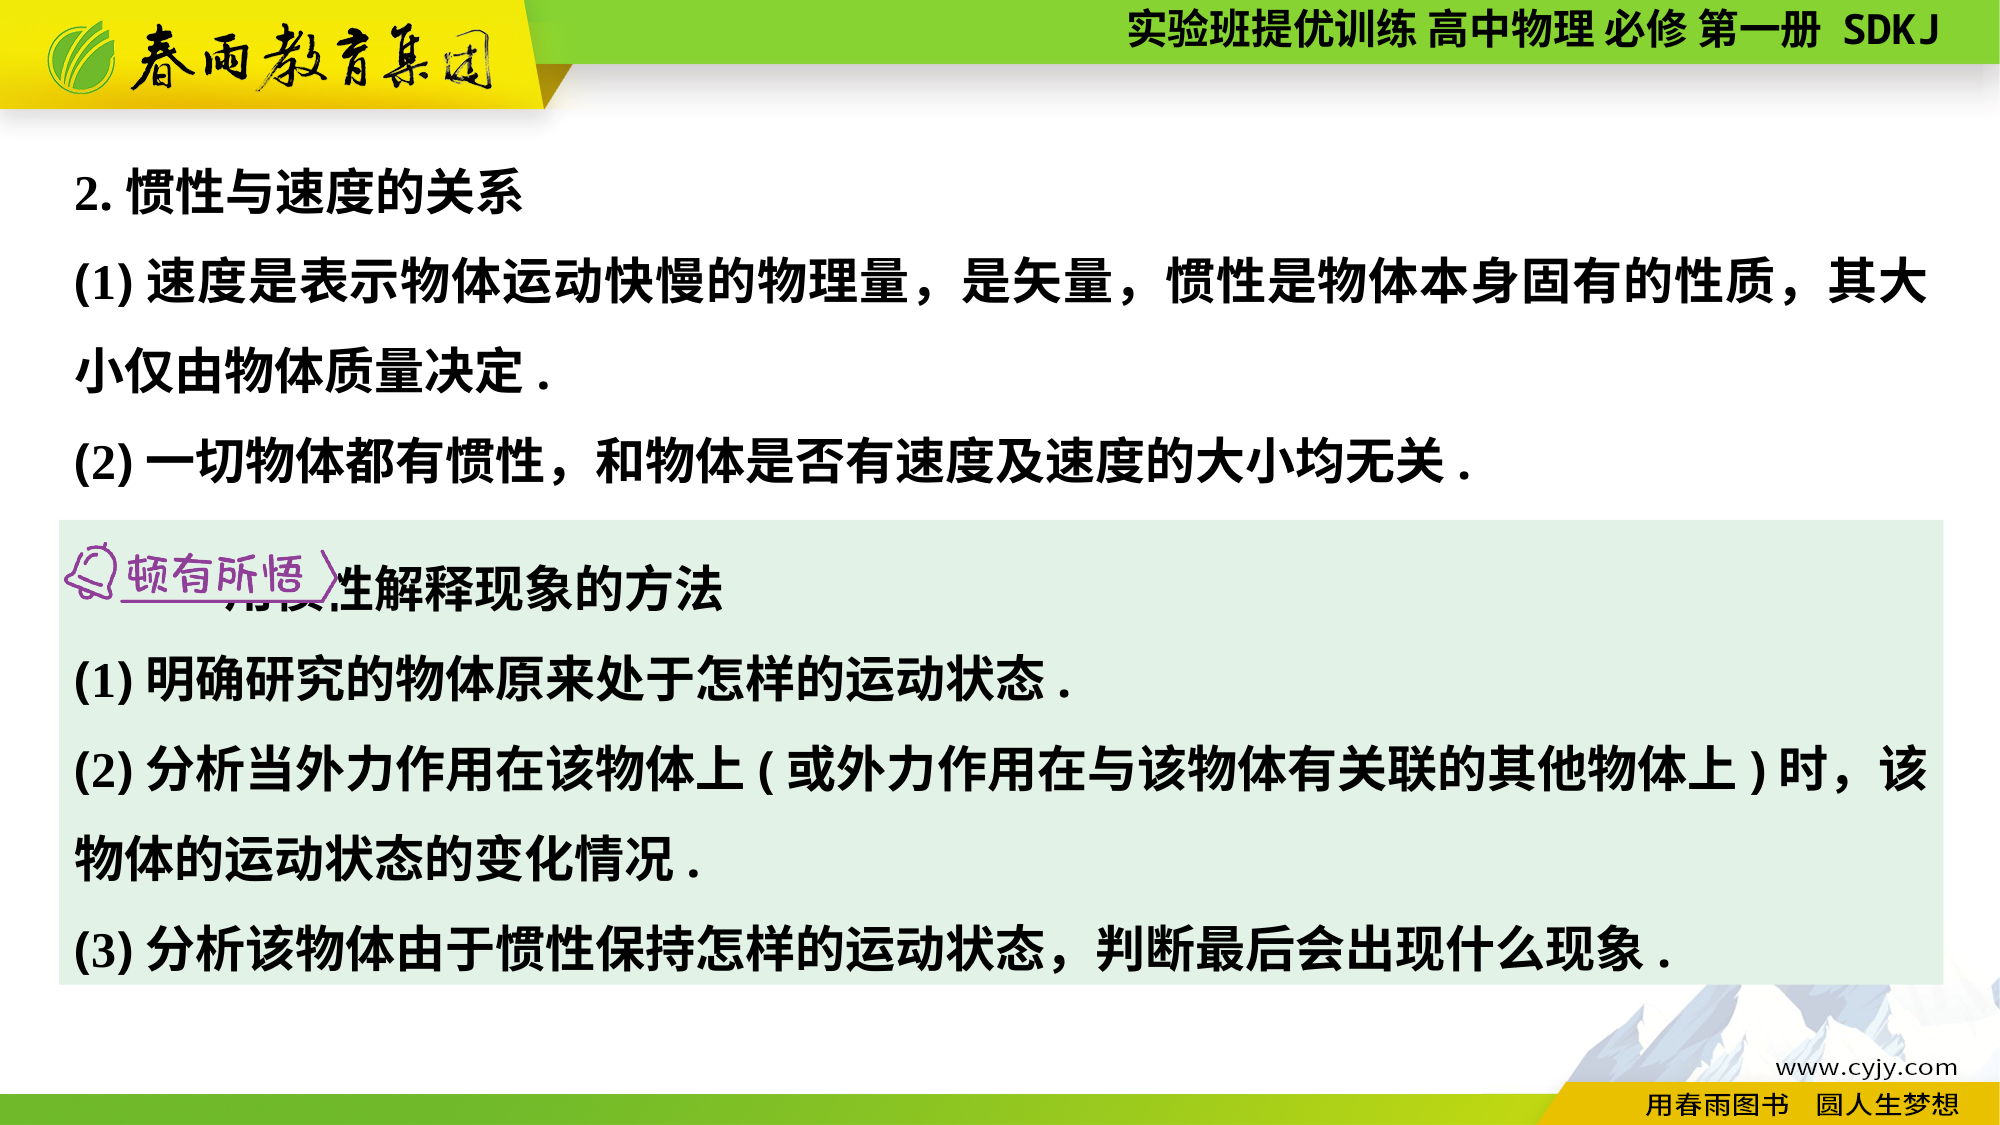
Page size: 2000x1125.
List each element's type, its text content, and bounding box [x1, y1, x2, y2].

text_box 用惯性解释现象的方法 (1)明确研究的物体原来处于怎样的运动状态. (2)分析当外力作用在该物体上(或外力作用在与该物体有关联的其他物体上)时，该物体的运动状态的变化情况. (3)分析该物体由于惯性保持怎样的运动状态，判断最后会出现什么现象. [59, 519, 1944, 985]
picture [0, 0, 2000, 1125]
list 2.惯性与速度的关系 (1)速度是表示物体运动快慢的物理量，是矢量，惯性是物体本身固有的性质，其大小仅由物体质量决定. (2)一切物体都有惯性，和物体是否有速度及速度的大小均无关. [59, 122, 1944, 490]
